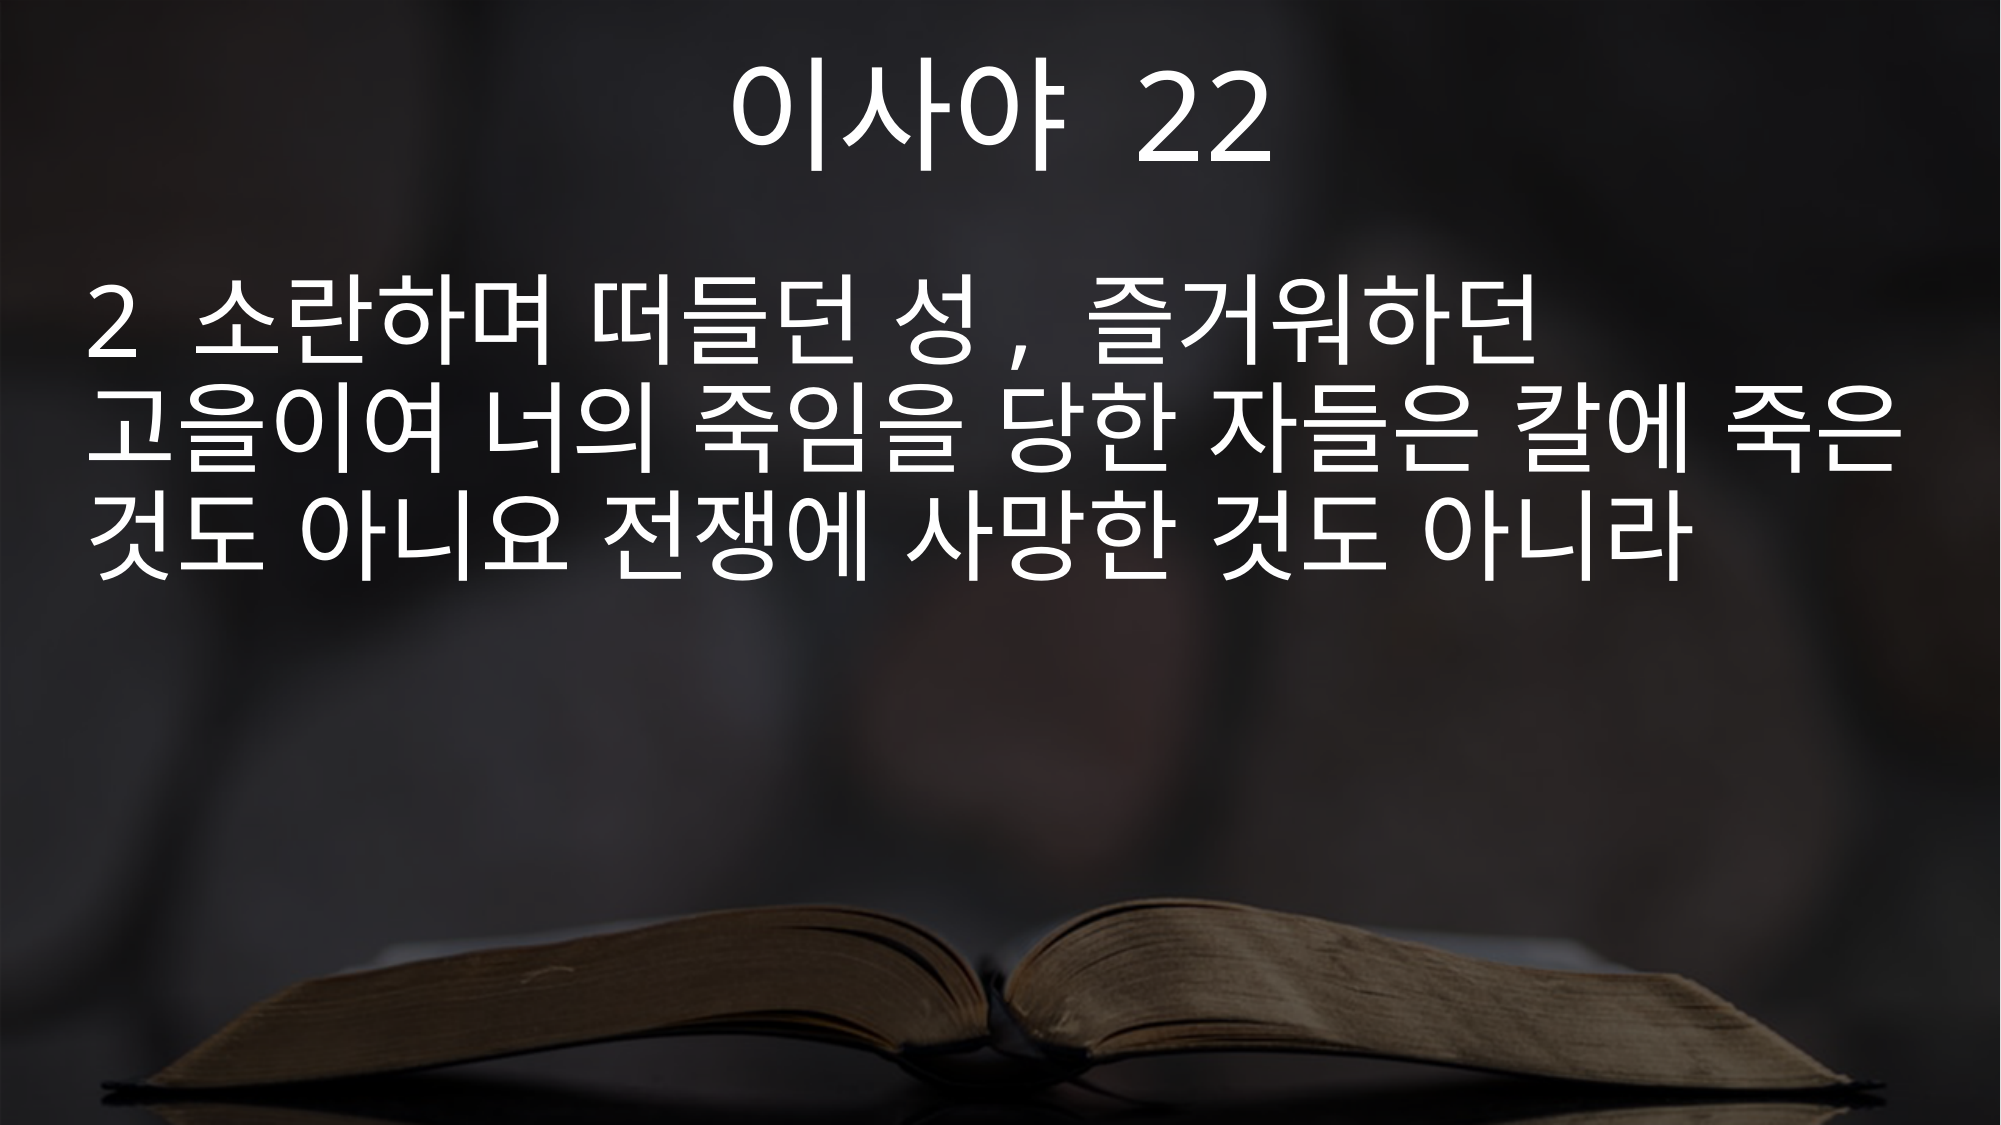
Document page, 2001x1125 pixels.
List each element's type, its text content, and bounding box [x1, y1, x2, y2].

list 2 소란하며 떠들던 성, 즐거워하던 고을이여 너의 죽임을 당한 자들은 칼에 죽은 것도 아니요 전쟁에 사망한 것도 아니라 [69, 263, 1953, 423]
picture [0, 0, 2001, 1125]
footer 이사야 22 [0, 32, 2000, 192]
